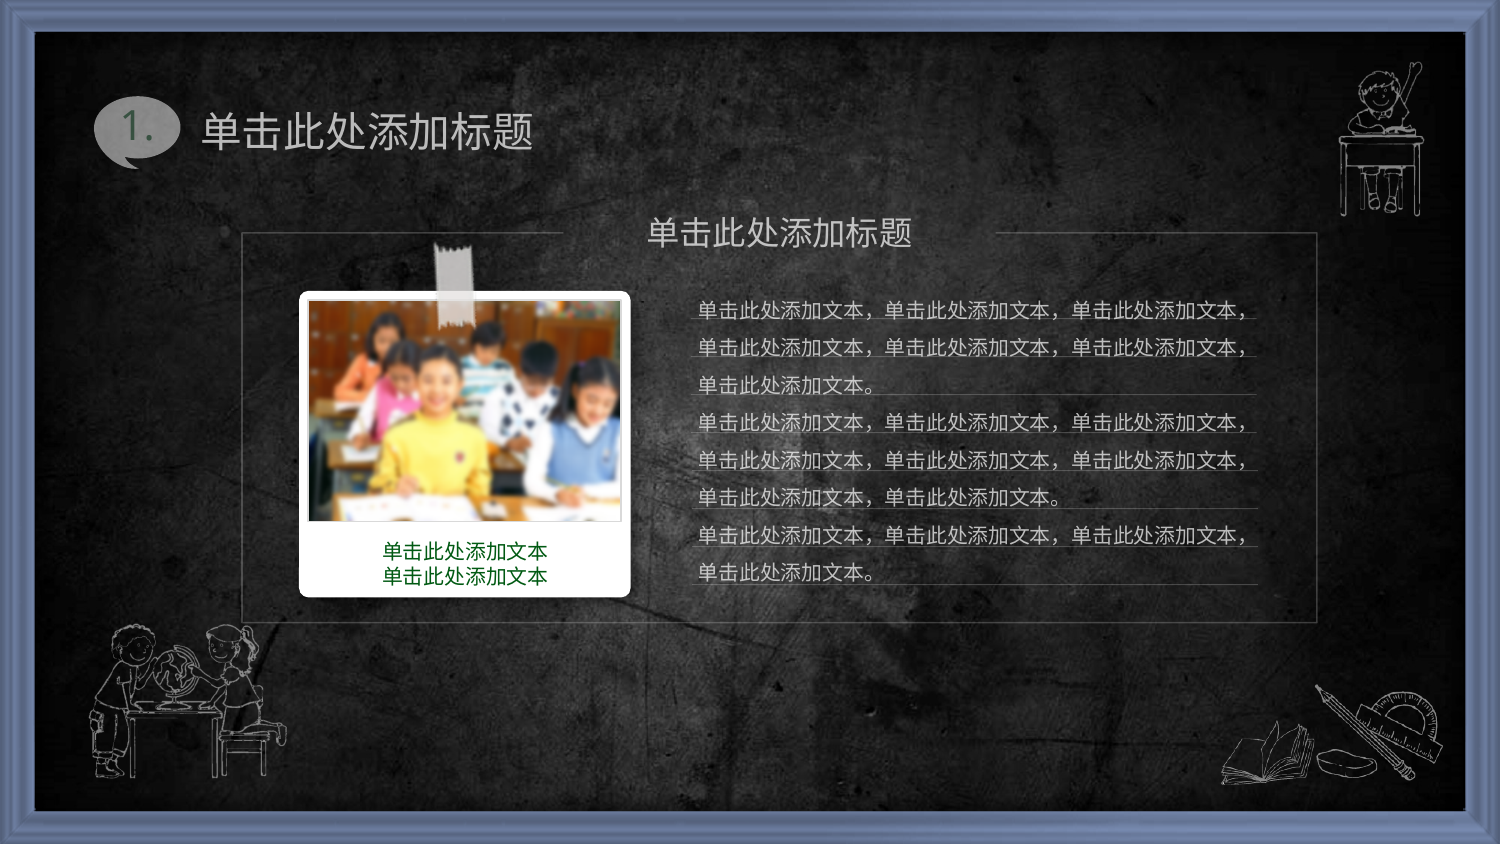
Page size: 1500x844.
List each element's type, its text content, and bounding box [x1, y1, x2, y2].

picture [1332, 54, 1434, 223]
picture [64, 582, 292, 791]
text_box [241, 232, 1318, 623]
picture [1221, 684, 1443, 785]
text_box 单击此处添加标题 [631, 205, 928, 260]
title 单击此处添加标题 [185, 97, 1022, 164]
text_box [298, 230, 631, 598]
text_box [682, 277, 1259, 597]
